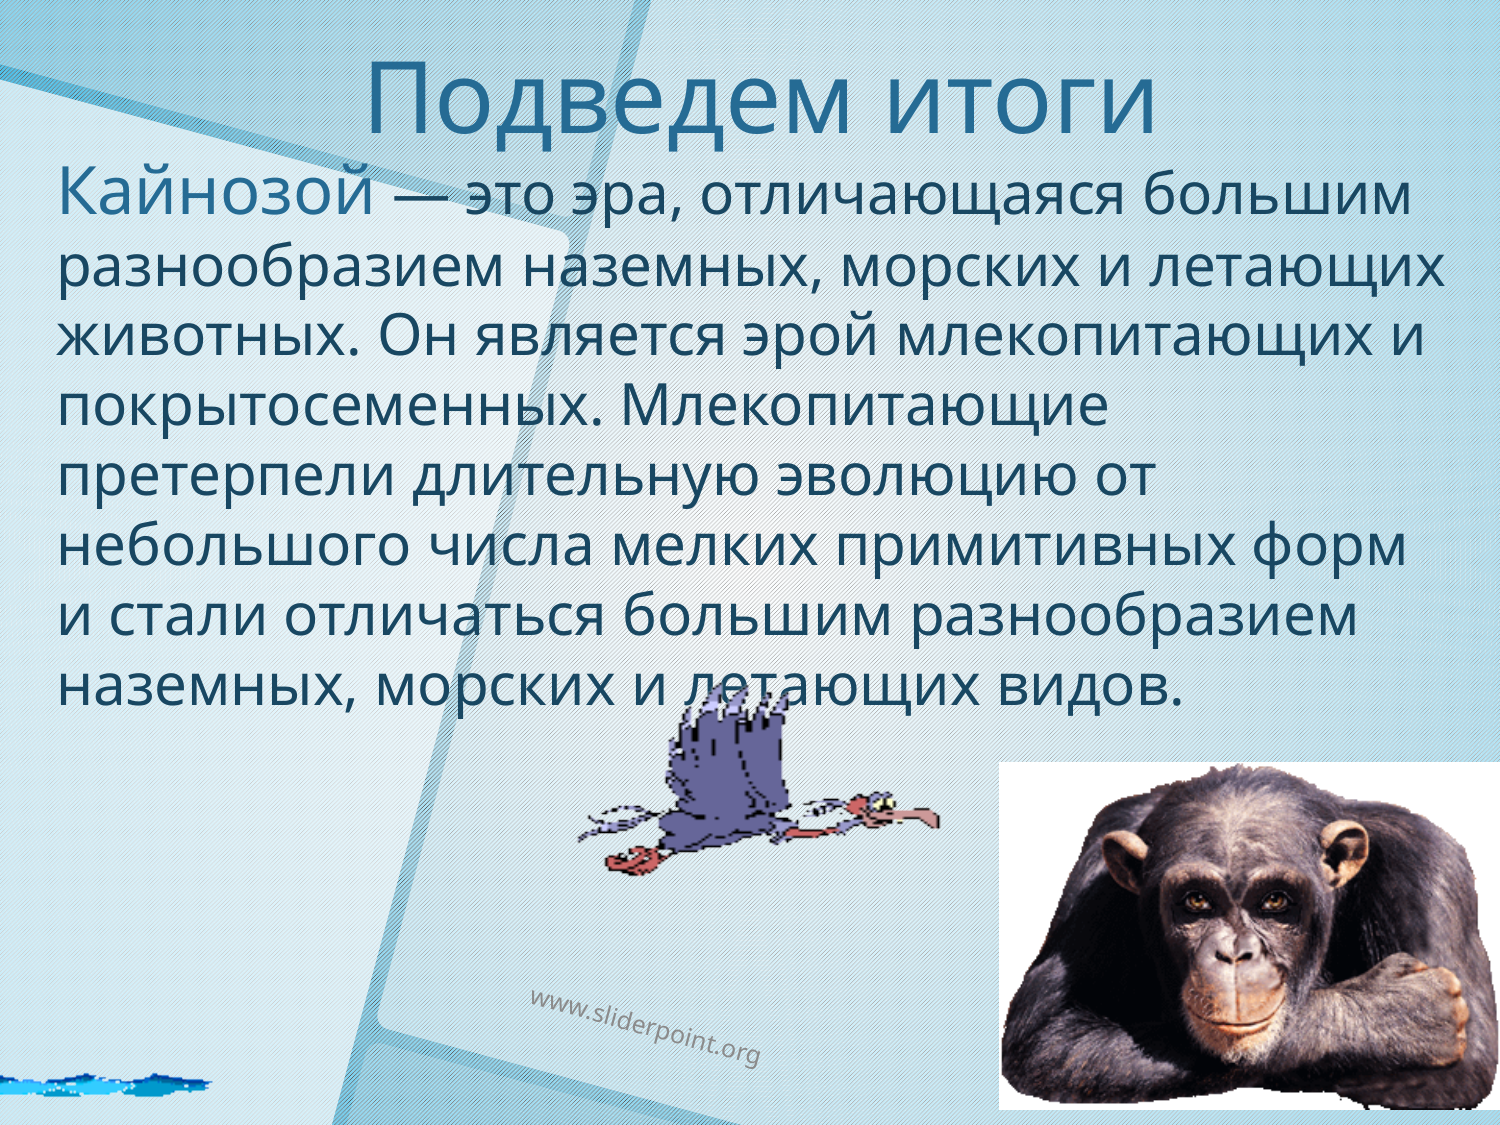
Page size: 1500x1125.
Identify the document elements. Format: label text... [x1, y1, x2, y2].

footer www.sliderpoint.org [772, 1030, 903, 1123]
list Кайнозой — это эра, отличающаяся большим разнообразием наземных, морских и летающих животных. Он является эрой млекопитающих и покрытосеменных. Млекопитающие претерпели длительную эволюцию от небольшого числа мелких примитивных форм и стали отличаться большим разнообразием наземных, морских и летающих видов. [41, 90, 1471, 776]
picture [999, 762, 1500, 1110]
title Подведем итоги [53, 0, 1471, 90]
picture [0, 676, 975, 1125]
